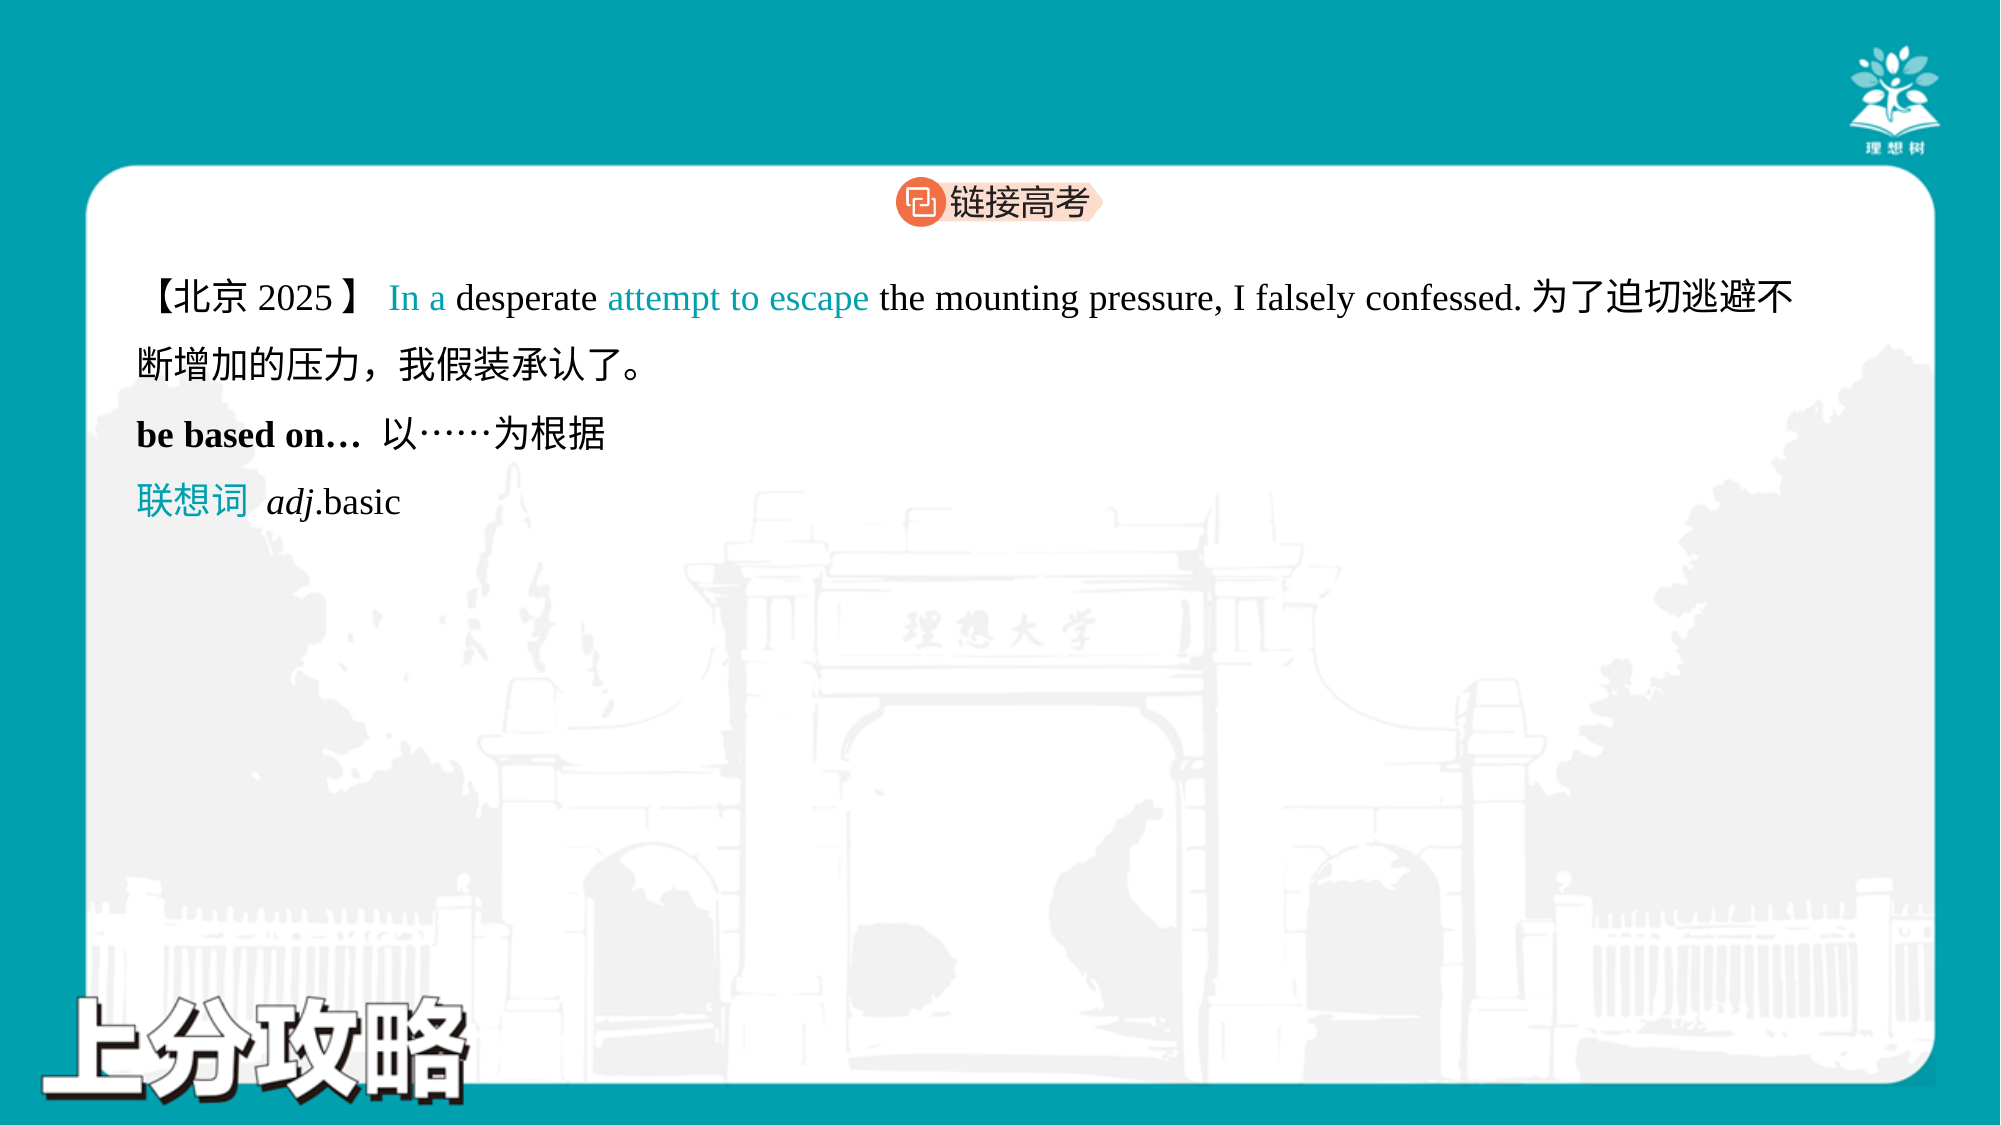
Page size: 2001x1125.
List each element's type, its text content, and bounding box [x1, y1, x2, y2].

text_box 【北京2025】In a desperate attempt to escape the mounting pressure, I falsely confessed.为了迫切逃避不 断增加的压力，我假装承认了。 be based on… 以……为根据 联想词 adj.basic#63 [136, 249, 1865, 514]
picture [0, 0, 2000, 1125]
